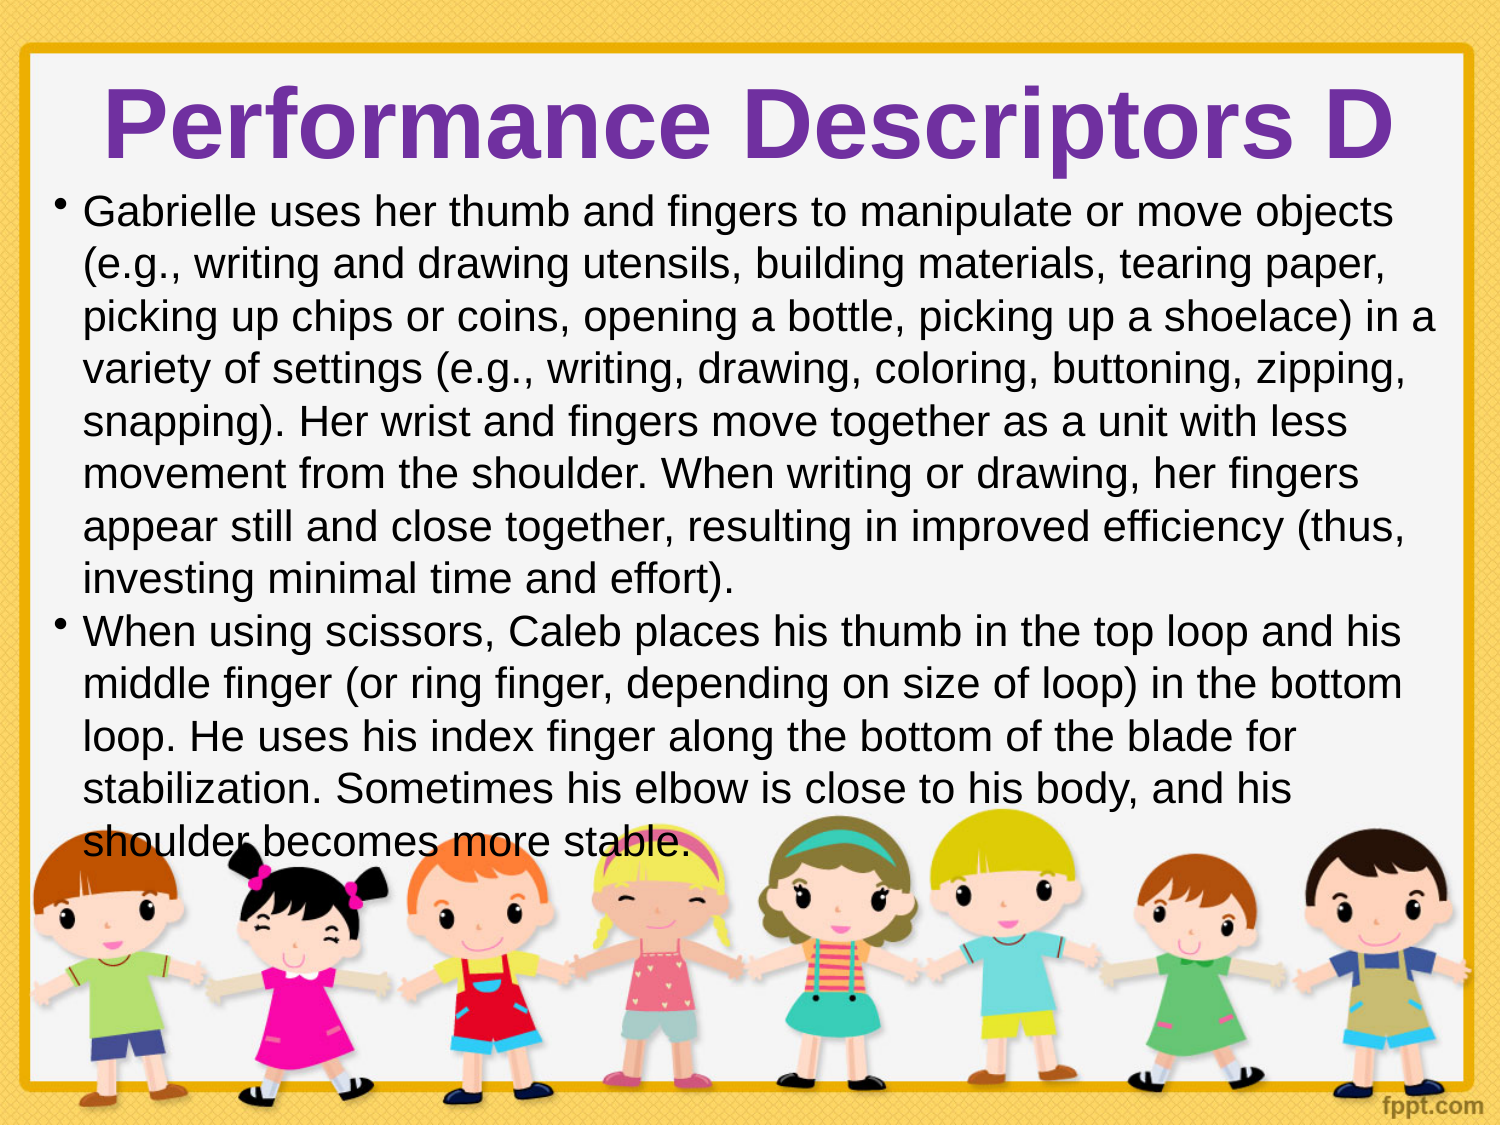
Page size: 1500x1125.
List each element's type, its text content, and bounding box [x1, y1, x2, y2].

list Gabrielle uses her thumb and fingers to manipulate or move objects (e.g., writing and drawing utensils, building materials, tearing paper, picking up chips or coins, opening a bottle, picking up a shoelace) in a variety of settings (e.g., writing, drawing, coloring, buttoning, zipping, snapping). Her wrist and fingers move together as a unit with less movement from the shoulder. When writing or drawing, her fingers appear still and close together, resulting in improved efficiency (thus, investing minimal time and effort). When using scissors, Caleb places his thumb in the top loop and his middle finger (or ring finger, depending on size of loop) in the bottom loop. He uses his index finger along the bottom of the blade for stabilization. Sometimes his elbow is close to his body, and his shoulder becomes more stable. [37, 174, 1488, 1005]
title Performance Descriptors D [75, 24, 1425, 174]
picture [0, 0, 1500, 1125]
